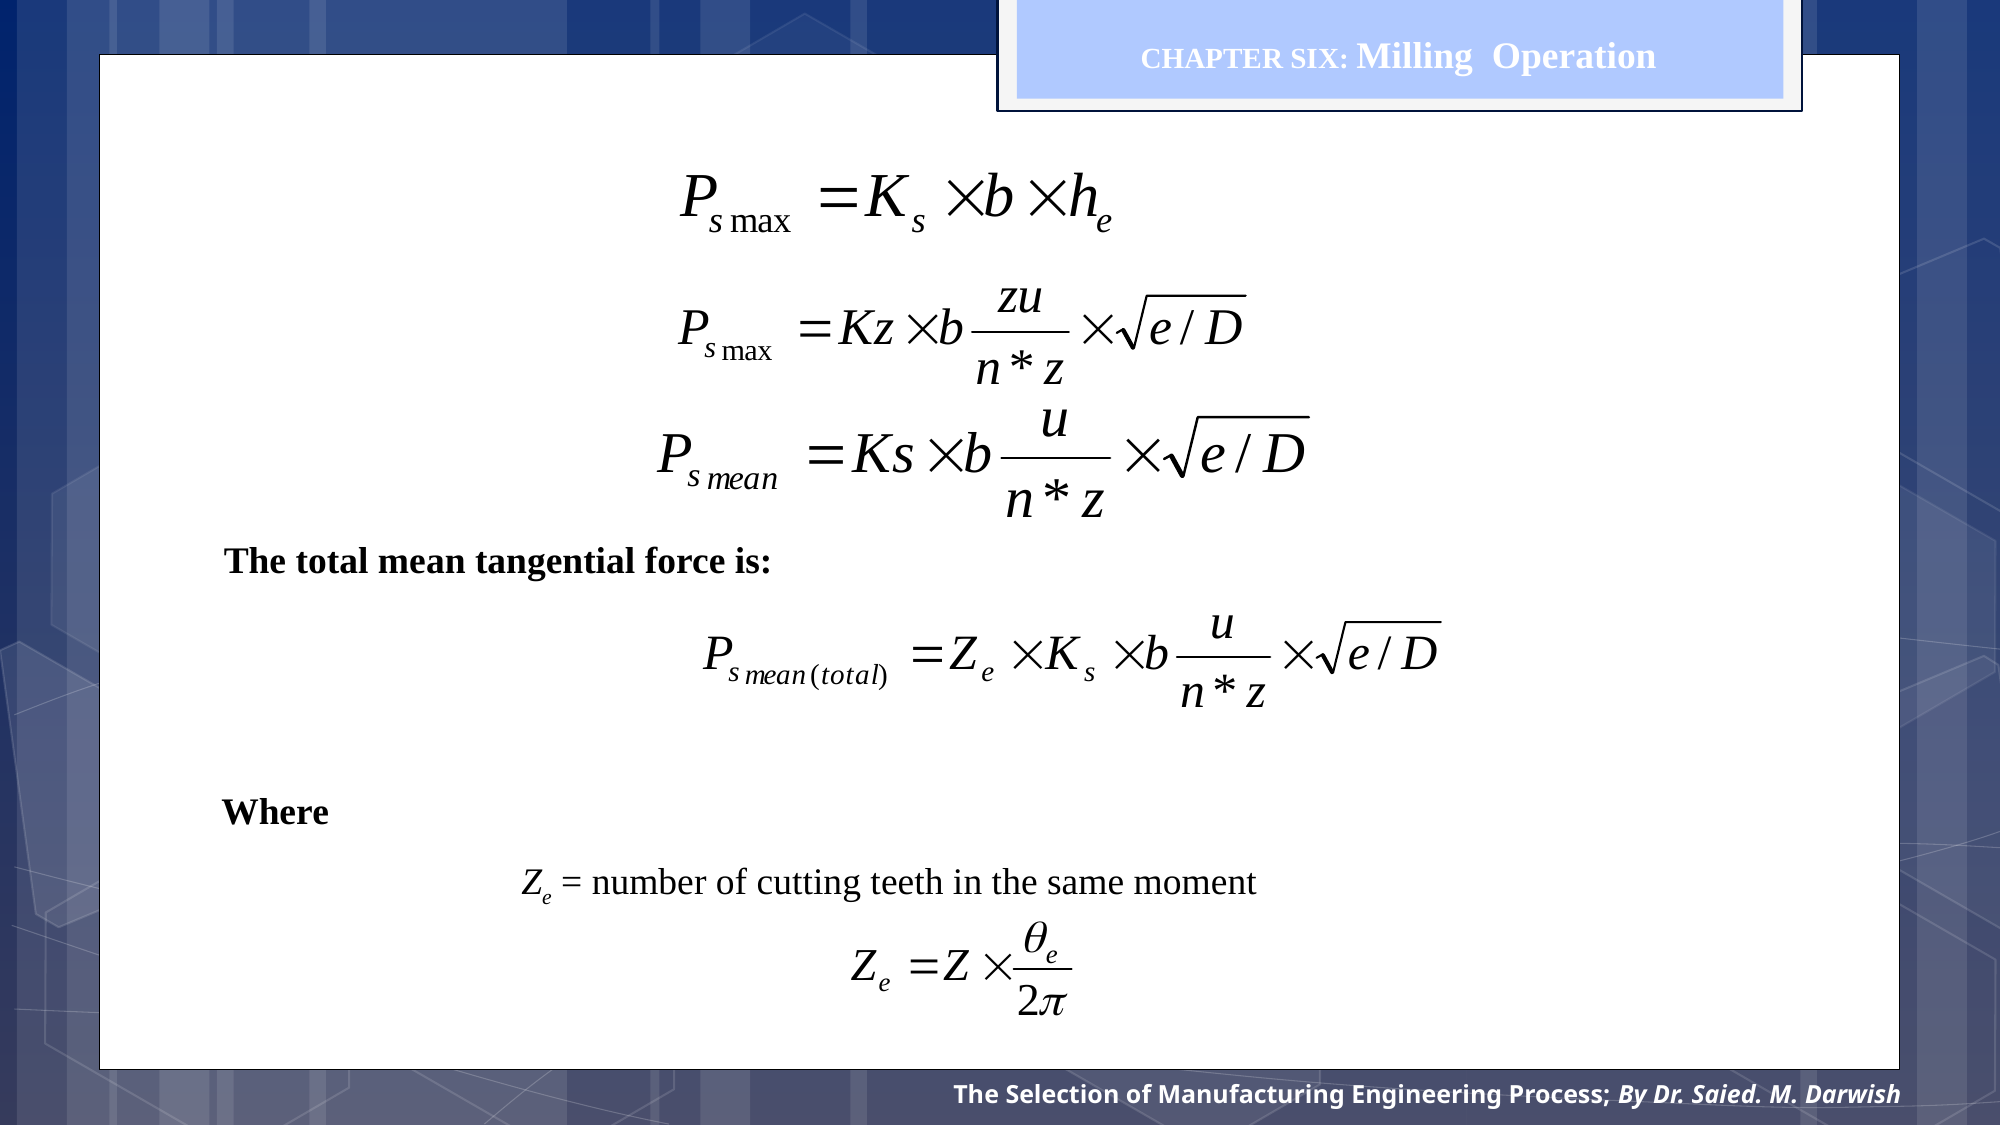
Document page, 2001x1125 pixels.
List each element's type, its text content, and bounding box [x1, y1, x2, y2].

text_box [668, 262, 1256, 378]
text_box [842, 908, 1082, 1027]
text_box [647, 380, 1321, 531]
text_box The total mean tangential force is: [208, 506, 788, 589]
text_box CHAPTER SIX: Milling Operation [940, 0, 1858, 84]
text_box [693, 590, 1452, 719]
text_box Where Ze = number of cutting teeth in the same moment [206, 756, 1573, 916]
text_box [668, 153, 1122, 249]
